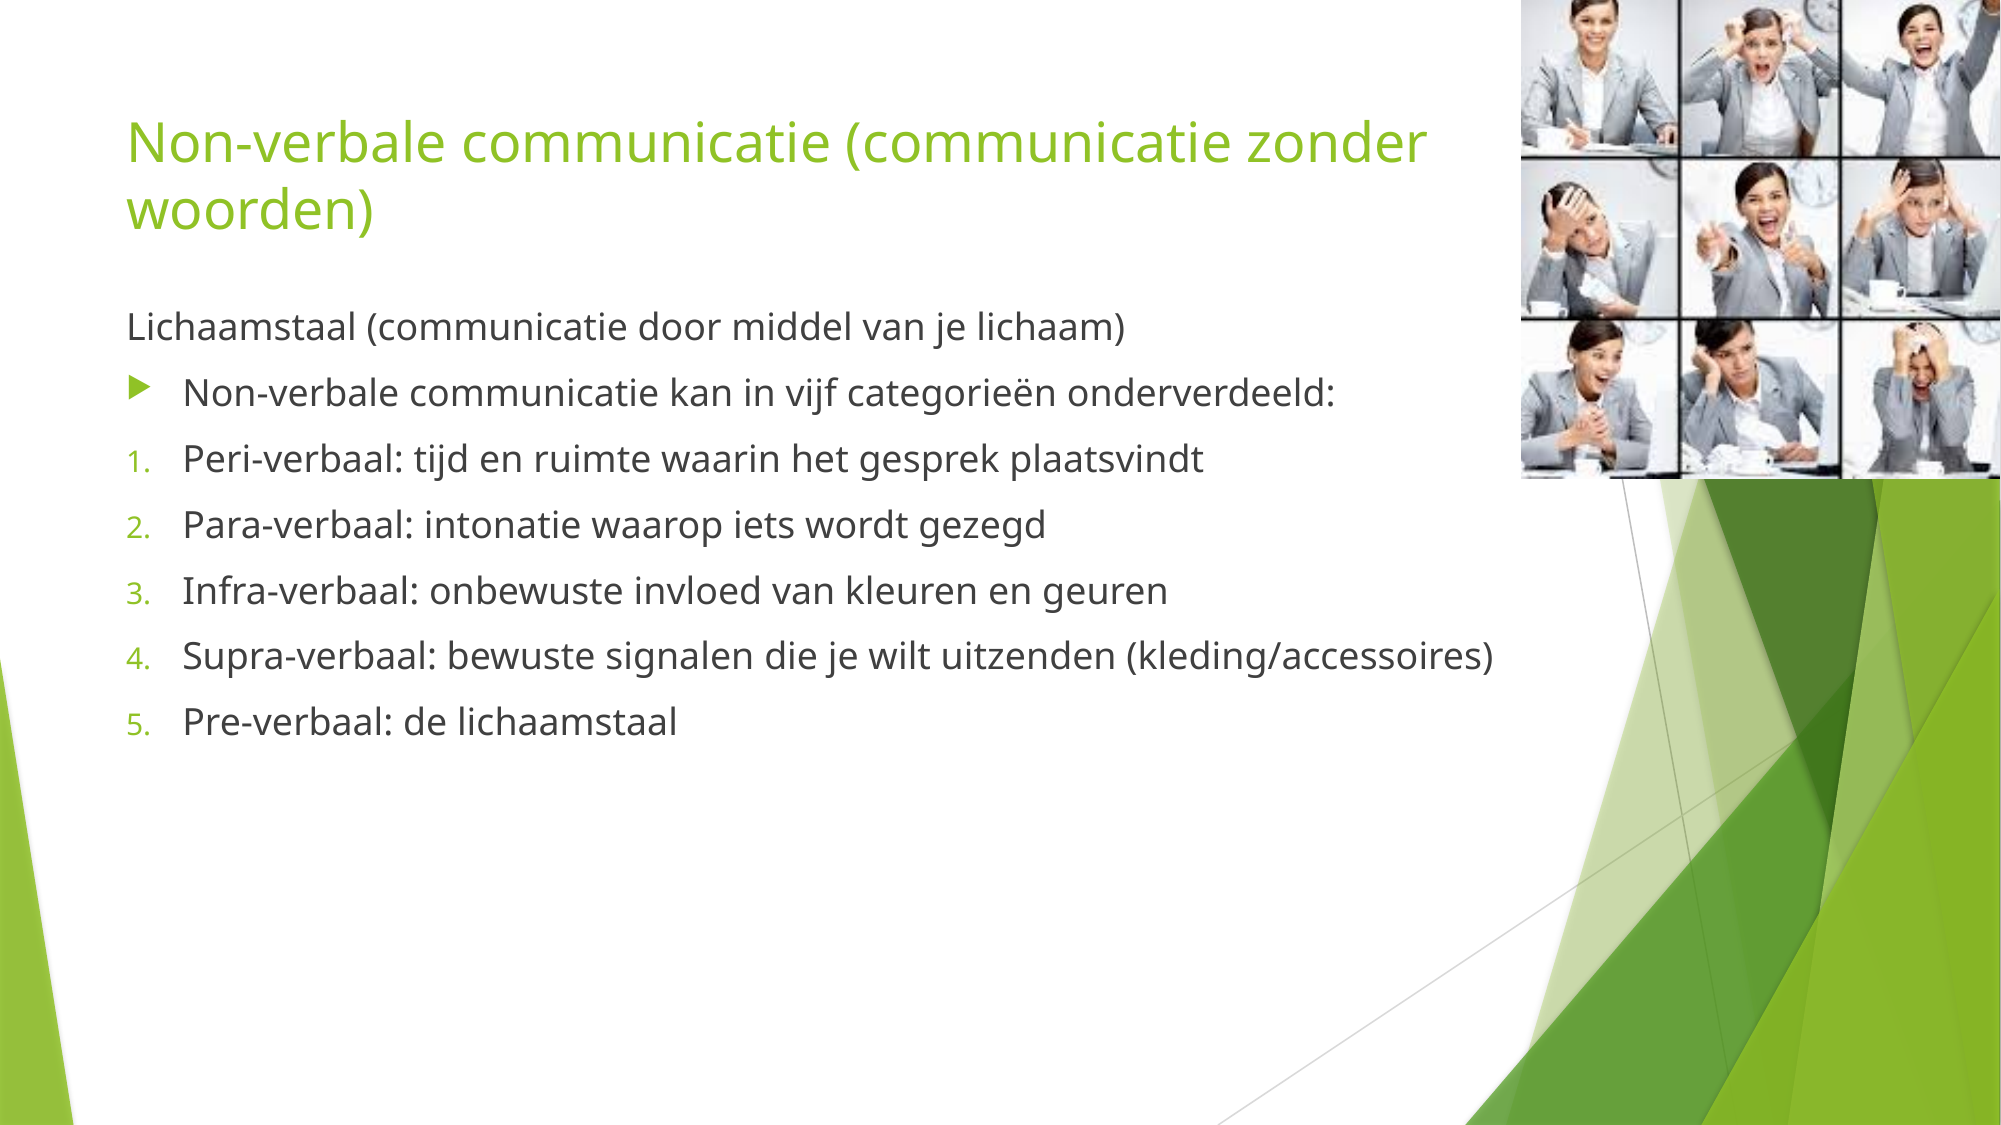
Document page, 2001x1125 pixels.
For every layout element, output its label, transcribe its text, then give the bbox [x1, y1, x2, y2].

title Non-verbale communicatie (communicatie zonder woorden) [111, 99, 1515, 295]
picture [1520, 0, 2000, 480]
list Lichaamstaal (communicatie door middel van je lichaam) Non-verbale communicatie kan in vijf categorieën onderverdeeld: Peri-verbaal: tijd en ruimte waarin het gesprek plaatsvindt Para-verbaal: intonatie waarop iets wordt gezegd Infra-verbaal: onbewuste invloed van kleuren en geuren Supra-verbaal: bewuste signalen die je wilt uitzenden (kleding/accessoires) Pre-verbaal: de lichaamstaal [111, 295, 1522, 991]
